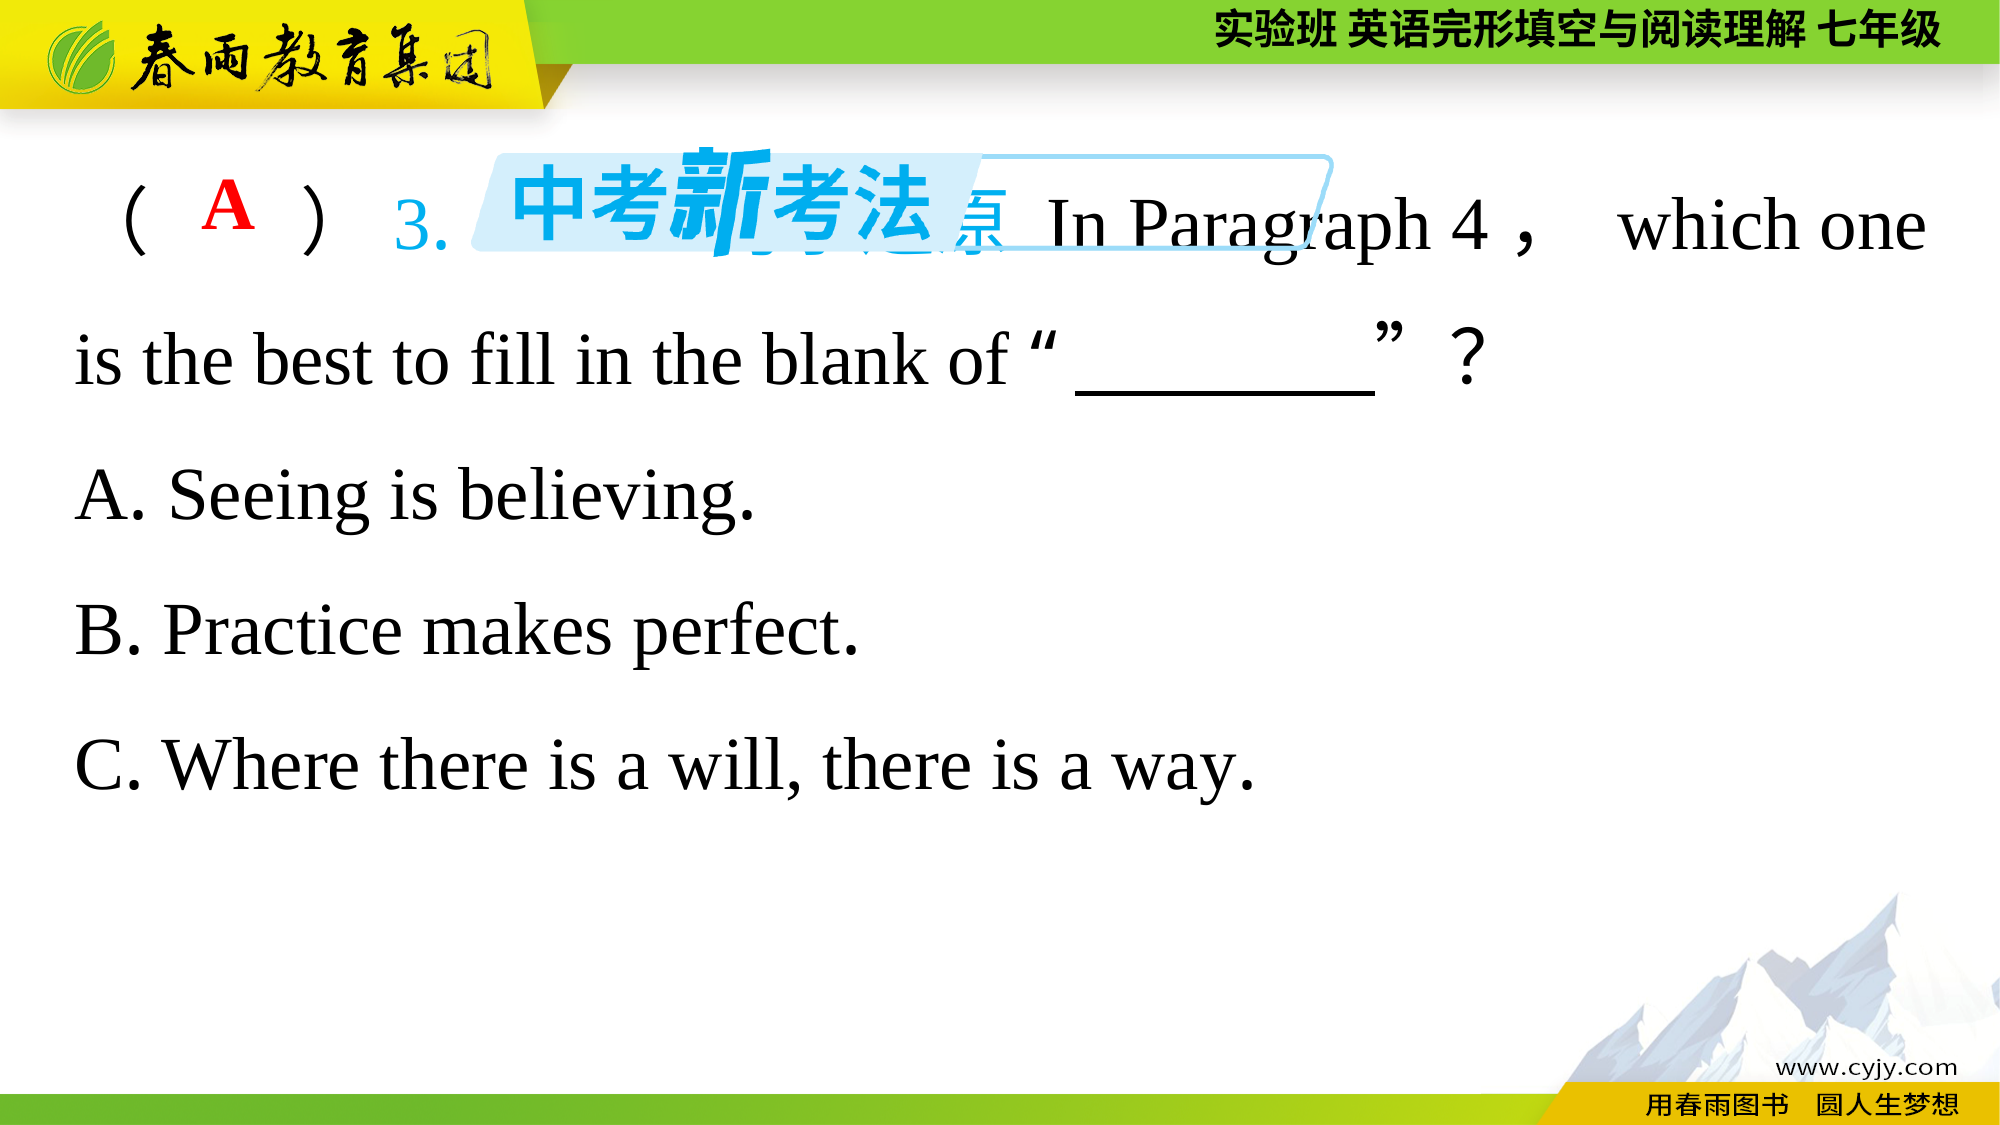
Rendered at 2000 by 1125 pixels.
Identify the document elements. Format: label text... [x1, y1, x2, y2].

list （ ）3. 句子还原 In Paragraph 4， which one is the best to fill in the blank of “ ”？ A. Seeing is believing. B. Practice makes perfect. C. Where there is a will, there is a way. [59, 122, 1944, 802]
picture [0, 0, 2000, 1125]
text_box A [186, 146, 271, 252]
